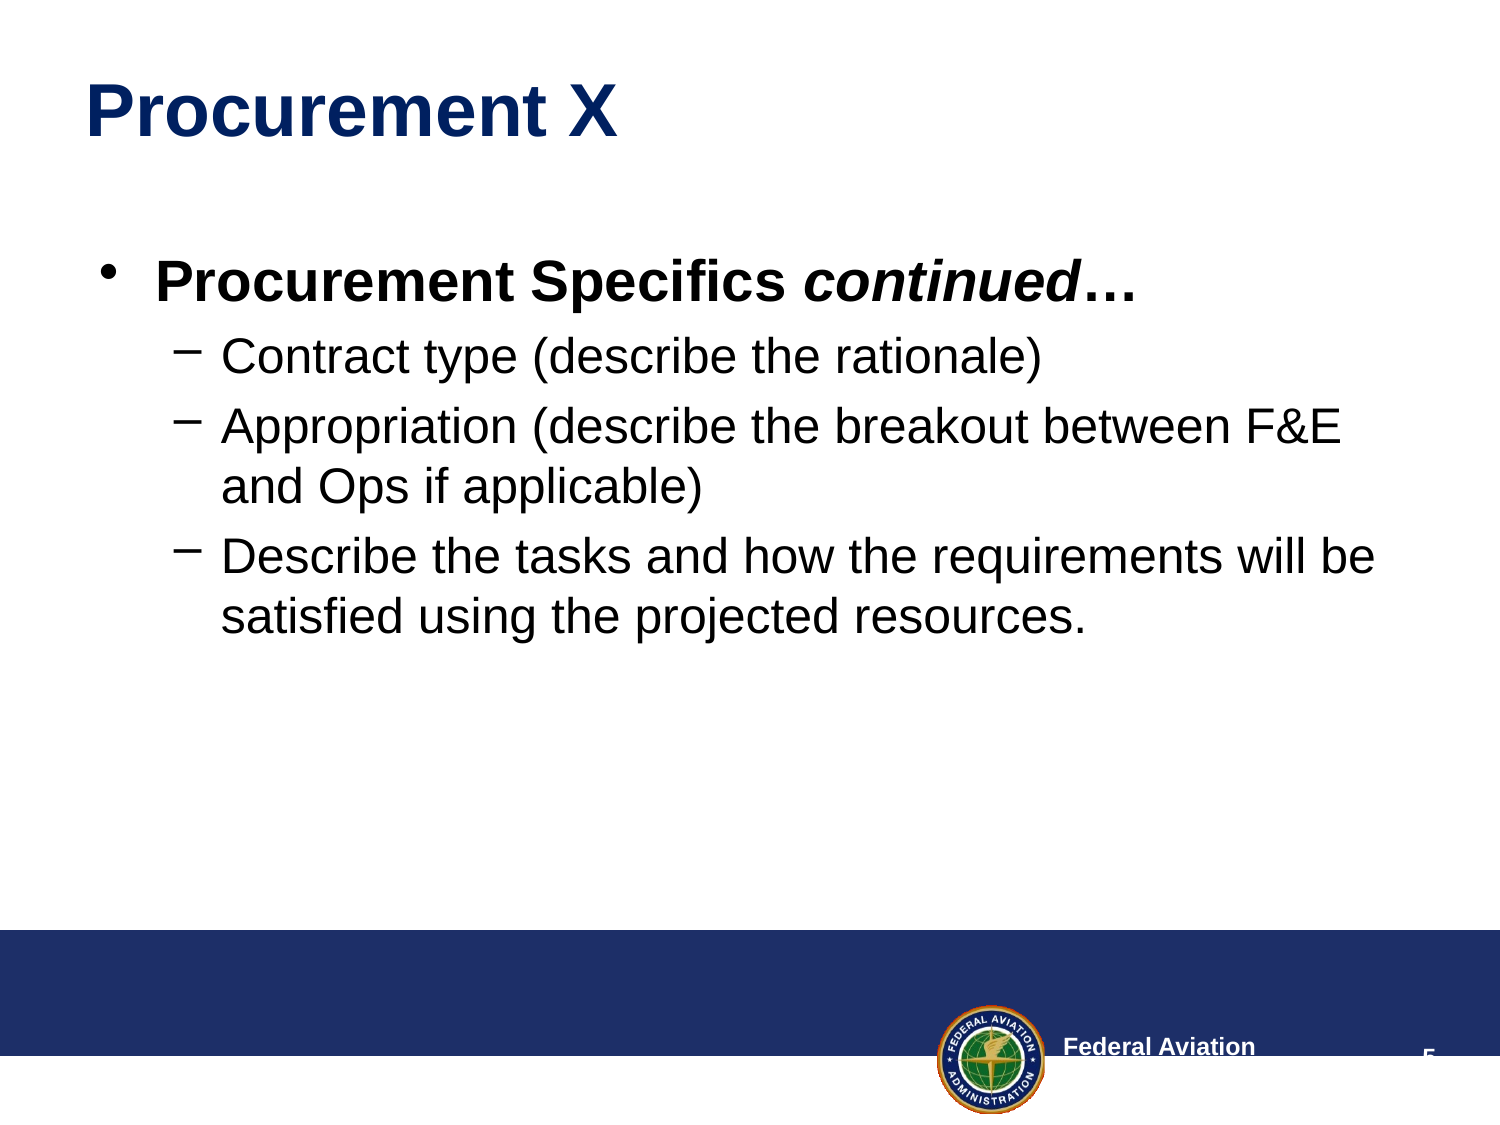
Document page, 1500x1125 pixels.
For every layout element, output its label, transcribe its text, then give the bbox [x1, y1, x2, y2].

list Procurement Specifics continued… Contract type (describe the rationale) Appropriation (describe the breakout between F&E and Ops if applicable) Describe the tasks and how the requirements will be satisfied using the projected resources. [83, 235, 1405, 956]
title Procurement X [70, 56, 1461, 157]
picture [936, 1004, 1045, 1114]
